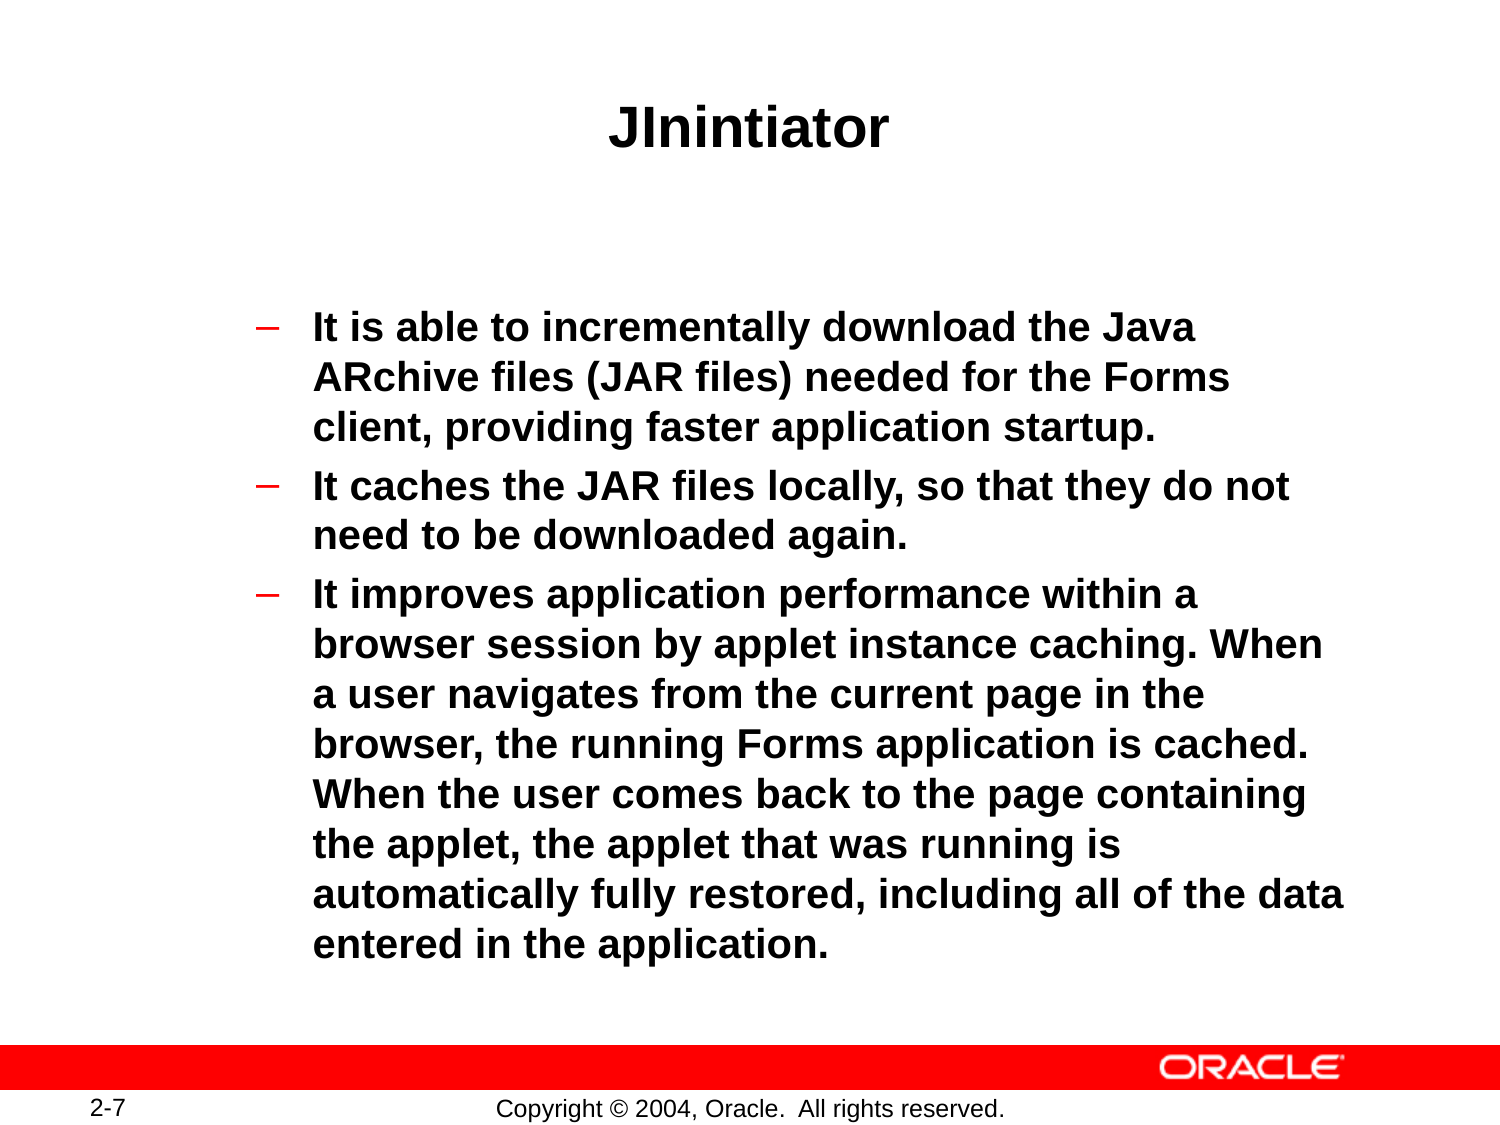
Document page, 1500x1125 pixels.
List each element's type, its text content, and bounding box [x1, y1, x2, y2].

list It is able to incrementally download the Java ARchive files (JAR files) needed for the Forms client, providing faster application startup. It caches the JAR files locally, so that they do not need to be downloaded again. It improves application performance within a browser session by applet instance caching. When a user navigates from the current page in the browser, the running Forms application is cached. When the user comes back to the page containing the applet, the applet that was running is automatically fully restored, including all of the data entered in the application. [141, 297, 1351, 1046]
title JInintiator [149, 87, 1351, 232]
